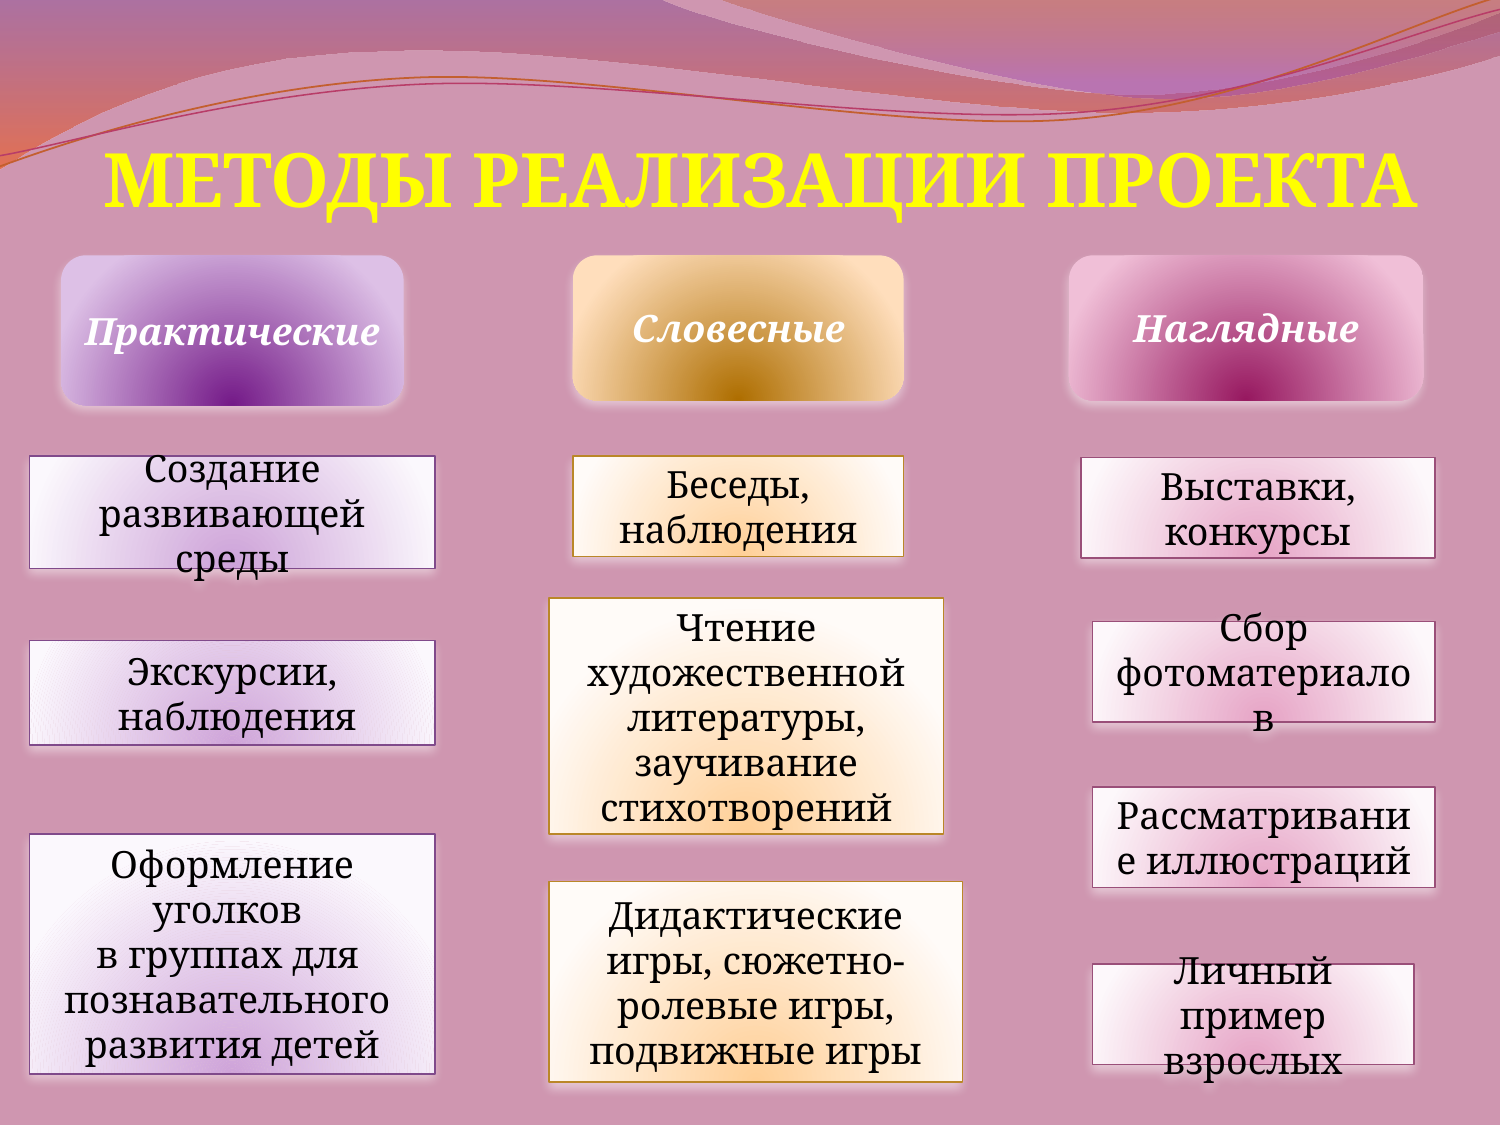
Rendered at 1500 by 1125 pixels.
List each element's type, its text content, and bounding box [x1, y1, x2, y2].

text_box Словесные [572, 255, 904, 401]
text_box Наглядные [1068, 255, 1424, 401]
text_box Выставки, конкурсы [1080, 457, 1436, 559]
text_box МЕТОДЫ РЕАЛИЗАЦИИ ПРОЕКТА [88, 125, 1500, 231]
text_box Личный пример взрослых [1092, 963, 1415, 1065]
text_box Чтение художественной литературы, заучивание стихотворений [548, 597, 944, 835]
text_box Экскурсии, наблюдения [29, 640, 436, 746]
text_box Практические [61, 255, 404, 406]
text_box Оформление уголков в группах для познавательного развития детей [29, 833, 436, 1075]
text_box Создание развивающей среды [29, 455, 436, 569]
text_box Сбор фотоматериалов [1092, 621, 1436, 723]
text_box Беседы, наблюдения [572, 455, 904, 557]
text_box Дидактические игры, сюжетно-ролевые игры, подвижные игры [548, 881, 963, 1083]
text_box Рассматривание иллюстраций [1092, 786, 1436, 888]
